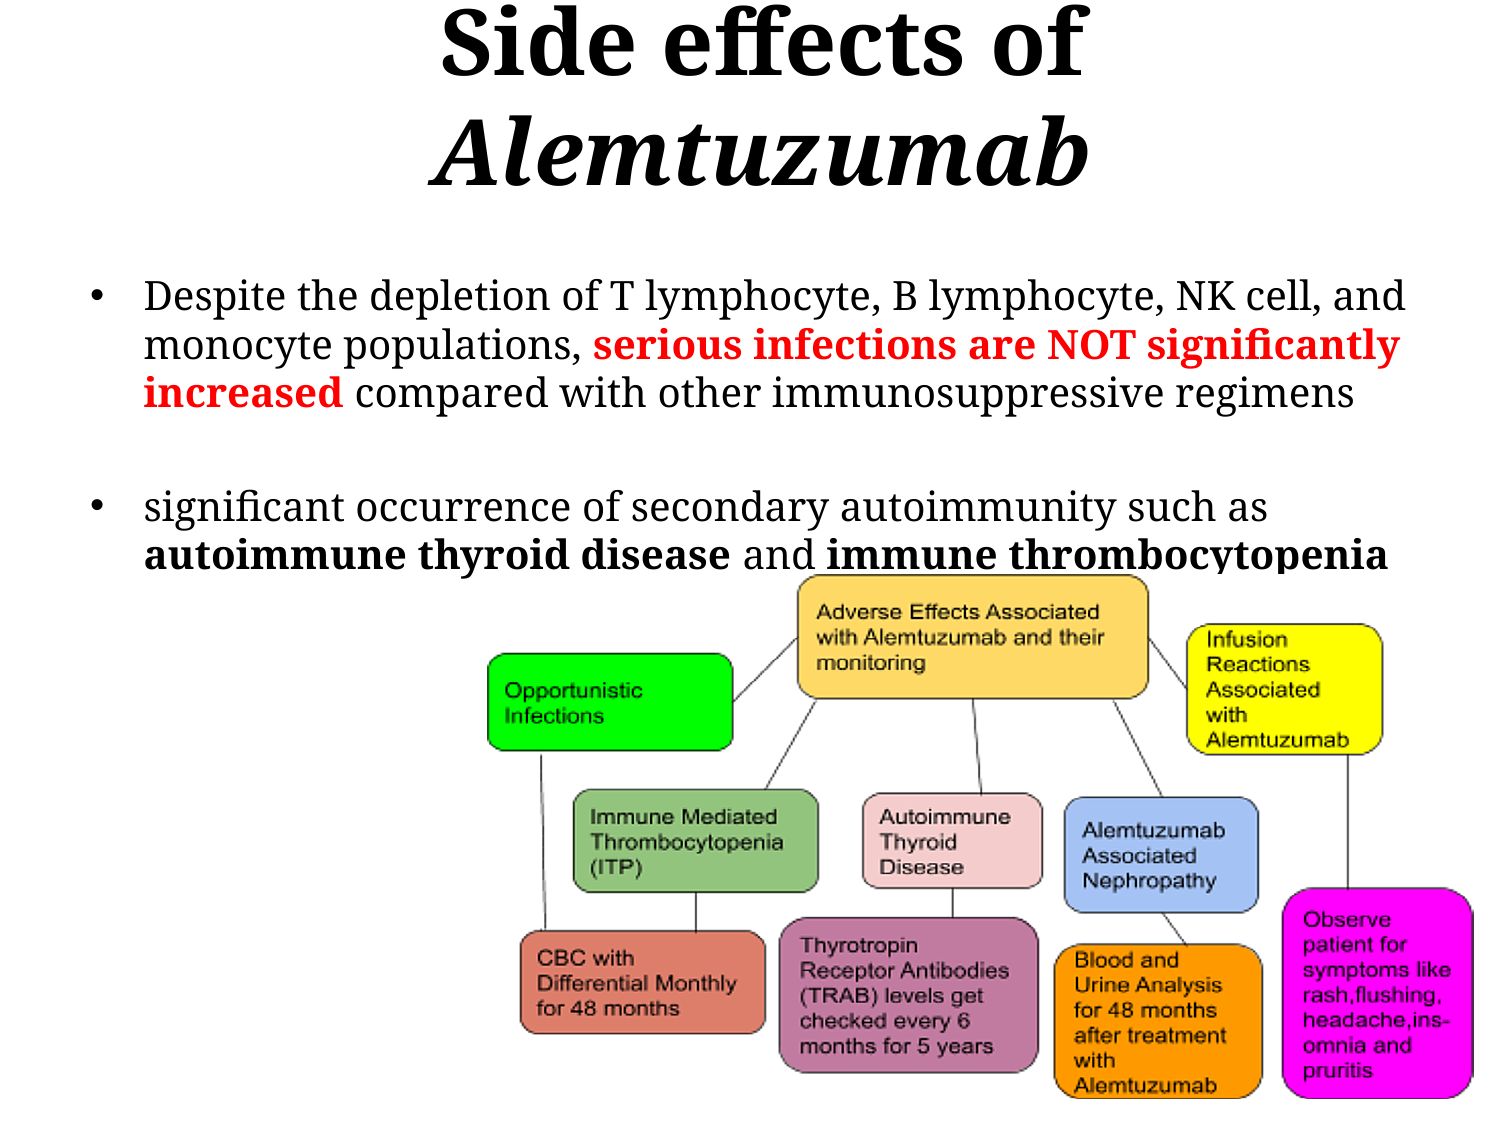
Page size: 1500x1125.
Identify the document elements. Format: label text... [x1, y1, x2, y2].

picture [487, 574, 1474, 1100]
list Despite the depletion of T lymphocyte, B lymphocyte, NK cell, and monocyte populations, serious infections are NOT significantly increased compared with other immunosuppressive regimens significant occurrence of secondary autoimmunity such as autoimmune thyroid disease and immune thrombocytopenia [75, 262, 1425, 600]
title Side effects of Alemtuzumab [87, 0, 1438, 188]
